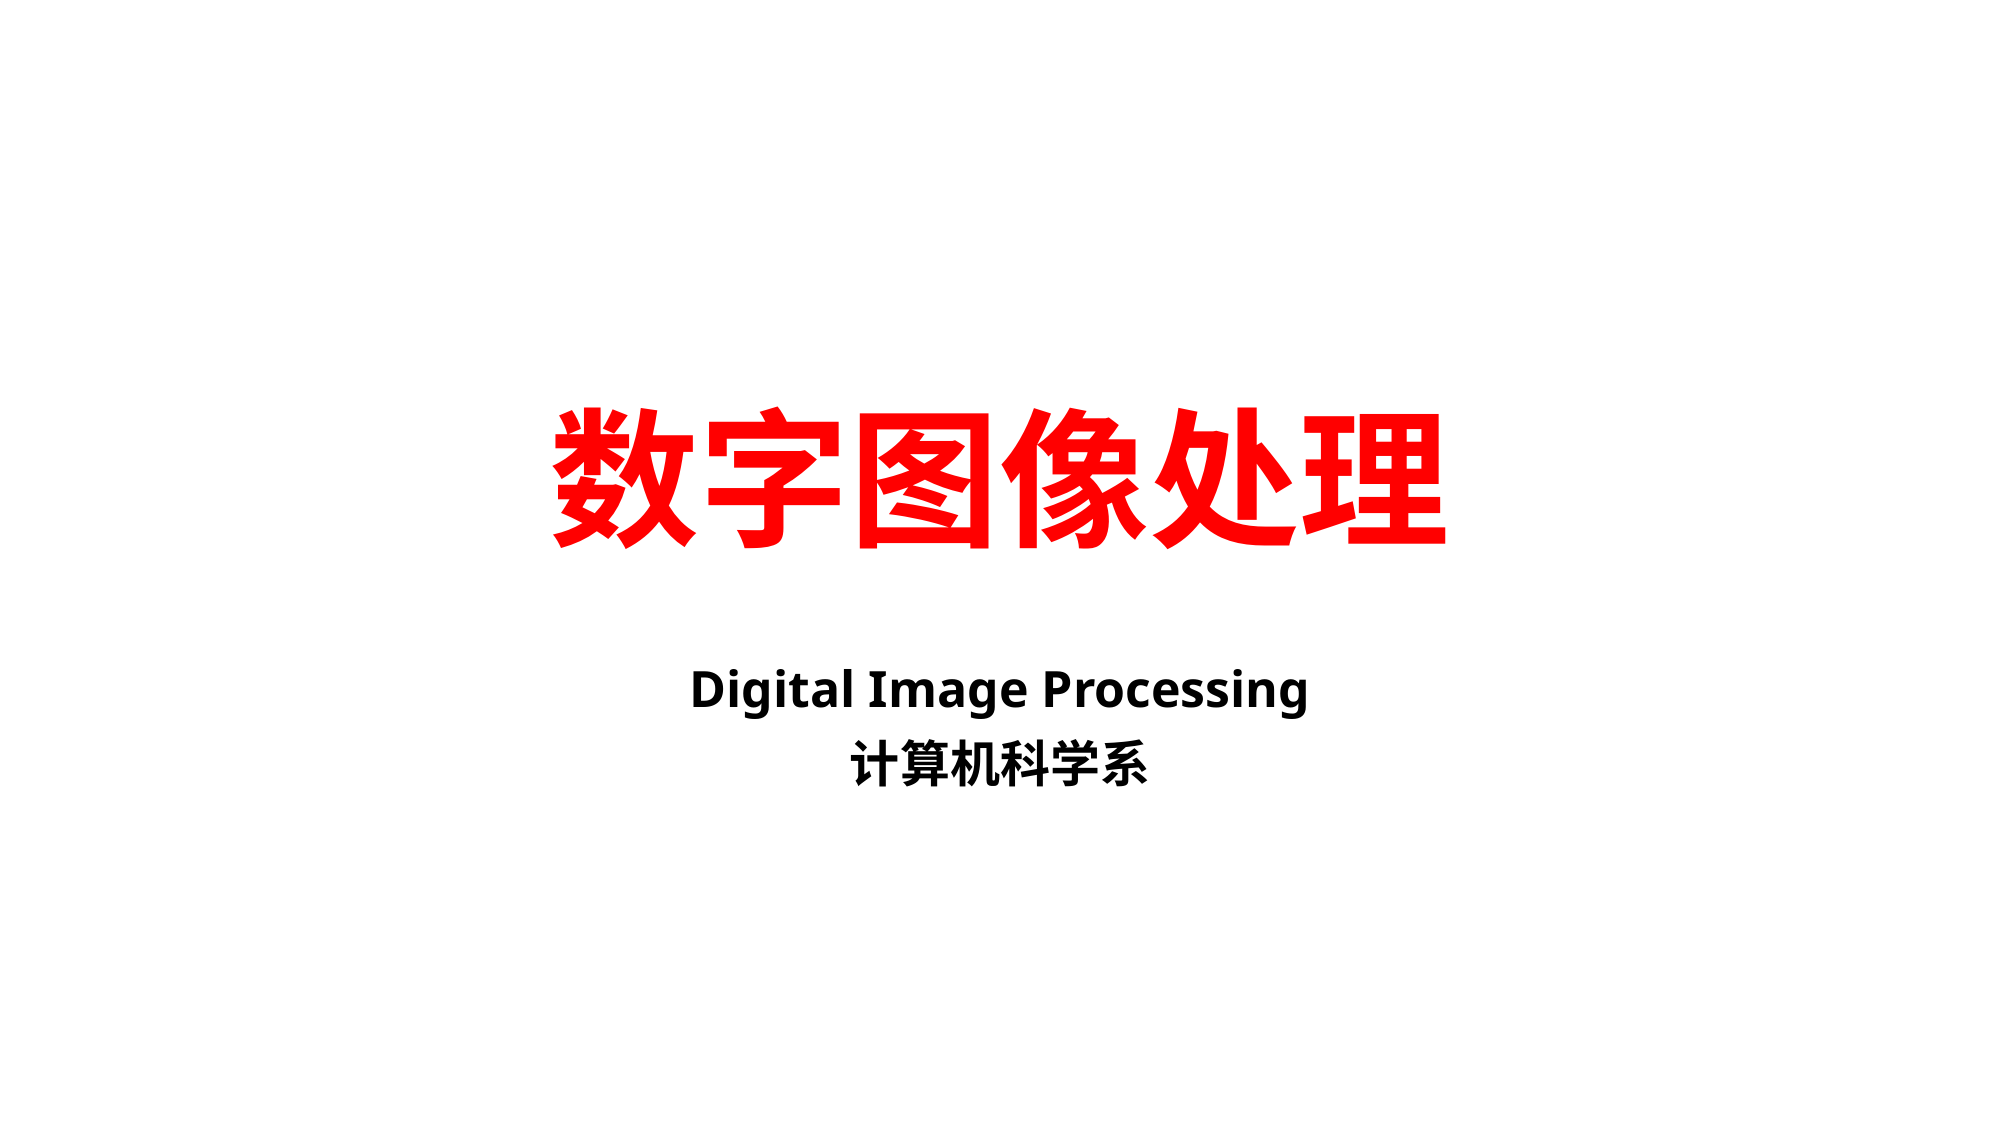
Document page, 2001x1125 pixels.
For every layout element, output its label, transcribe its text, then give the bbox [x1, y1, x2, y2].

title 数字图像处理 [249, 184, 1750, 576]
subtitle Digital Image Processing 计算机科学系 [249, 657, 1750, 929]
